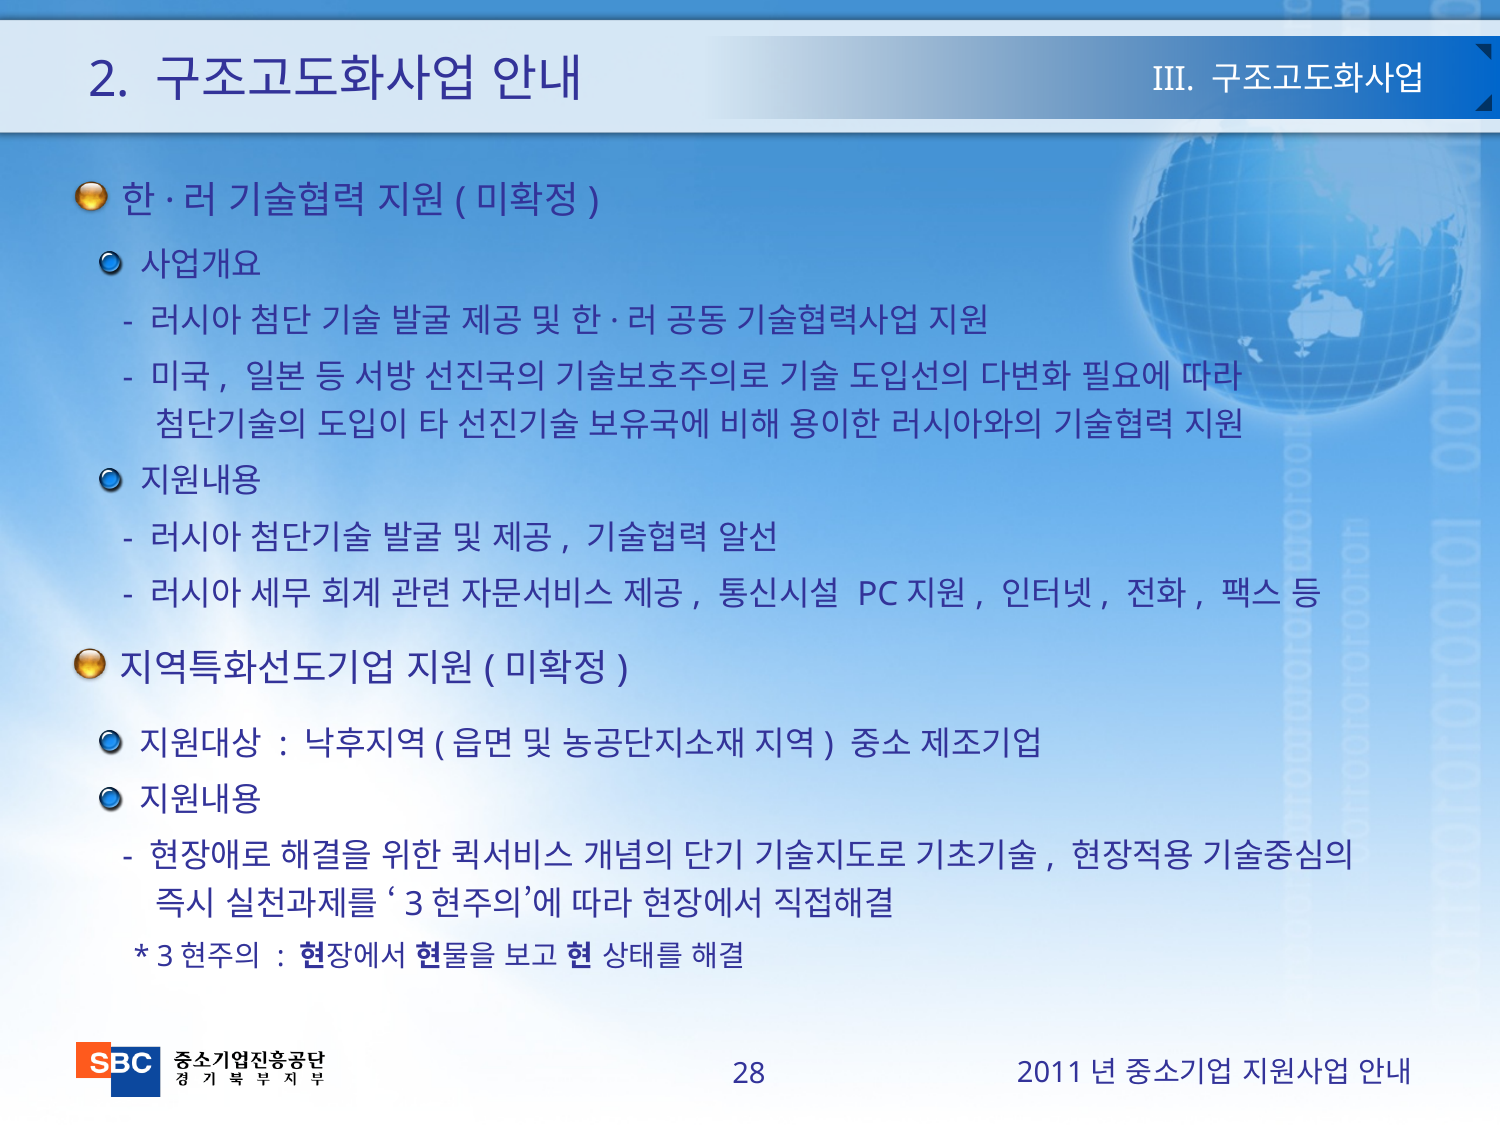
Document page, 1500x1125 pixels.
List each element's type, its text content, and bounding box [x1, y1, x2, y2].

text_box III. 구조고도화사업 [1137, 49, 1441, 105]
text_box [71, 163, 716, 230]
text_box 사업개요 - 러시아 첨단 기술 발굴 제공 및 한·러 공동 기술협력사업 지원 - 미국, 일본 등 서방 선진국의 기술보호주의로 기술 도입선의 다변화 필요에 따라 첨단기술의 도입이 타 선진기술 보유국에 비해 용이한 러시아와의 기술협력 지원 지원내용 - 러시아 첨단기술 발굴 및 제공, 기술협력 알선 - 러시아 세무 회계 관련 자문서비스 제공, 통신시설 PC지원, 인터넷, 전화, 팩스 등 [81, 227, 1422, 620]
picture [0, 0, 1500, 1125]
text_box 지원대상 : 낙후지역(읍면 및 농공단지소재 지역) 중소 제조기업 지원내용 - 현장애로 해결을 위한 퀵서비스 개념의 단기 기술지도로 기초기술, 현장적용 기술중심의 즉시 실천과제를 ‘3현주의’에 따라 현장에서 직접해결 * 3현주의 : 현장에서 현물을 보고 현 상태를 해결 [81, 706, 1398, 980]
text_box 2. 구조고도화사업 안내 [73, 38, 599, 114]
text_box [70, 631, 714, 698]
